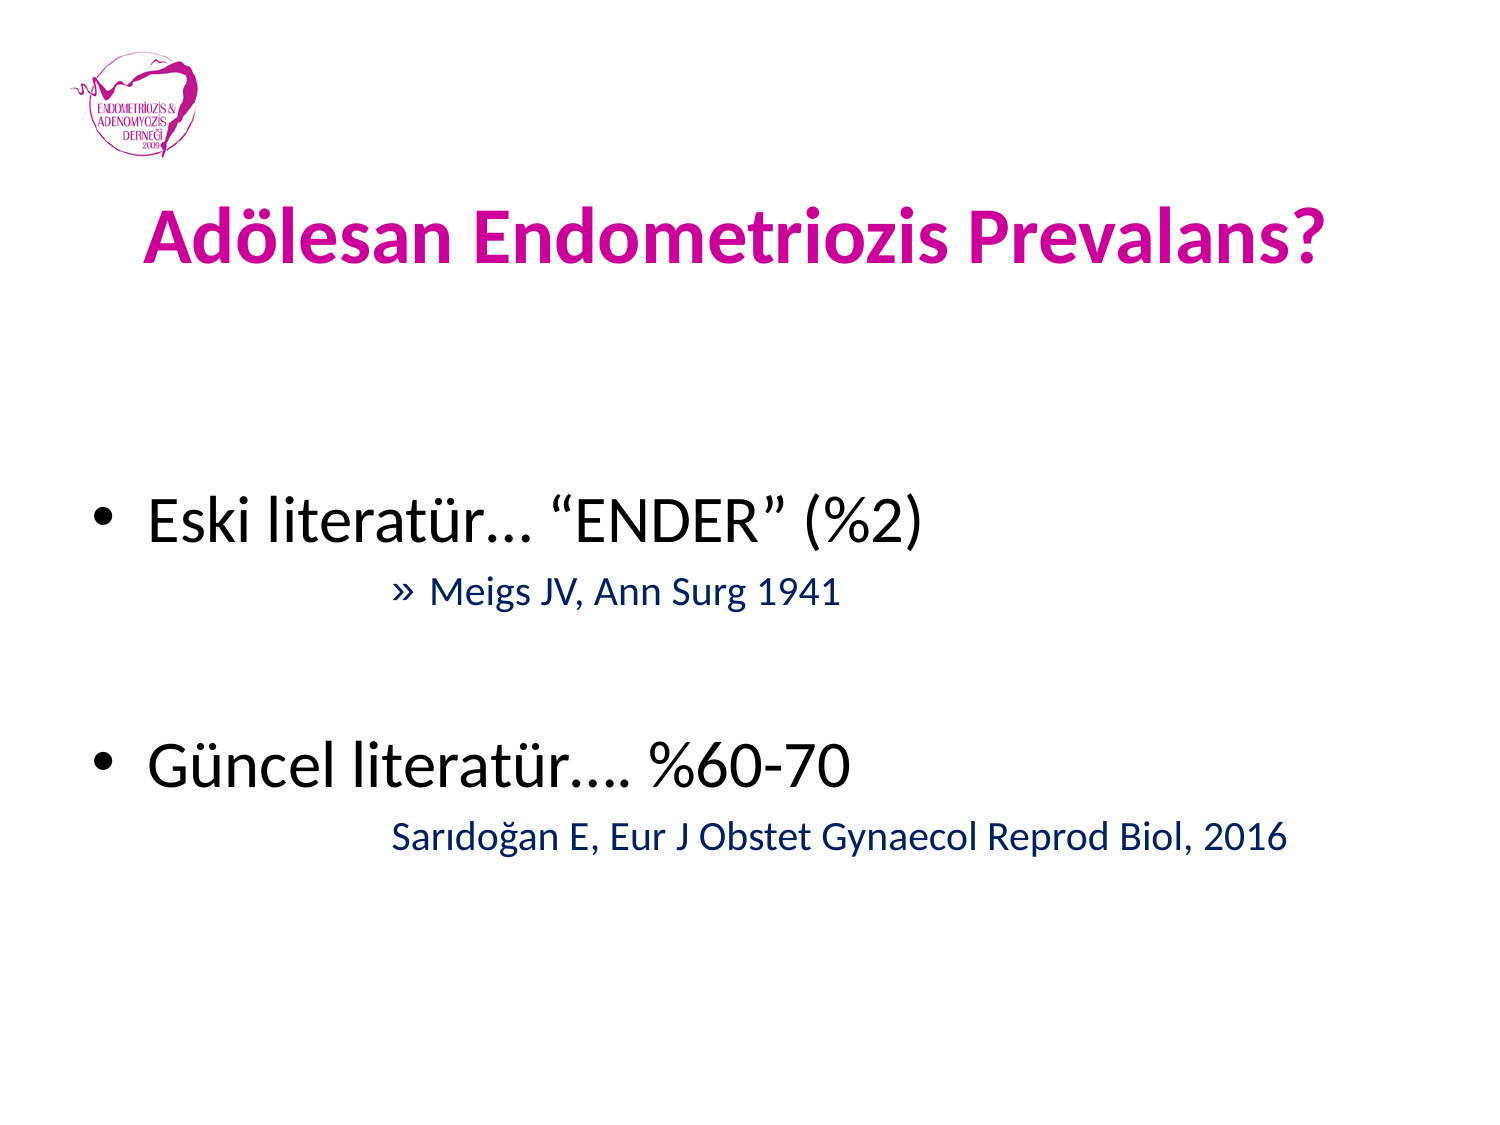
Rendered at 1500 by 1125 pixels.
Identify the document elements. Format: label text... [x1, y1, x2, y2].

text_box Adölesan Endometriozis Prevalans? [61, 137, 1412, 325]
picture [70, 46, 206, 162]
list Eski literatür… “ENDER” (%2) Meigs JV, Ann Surg 1941 Güncel literatür…. %60-70 Sarıdoğan E, Eur J Obstet Gynaecol Reprod Biol, 2016 [76, 468, 1427, 958]
